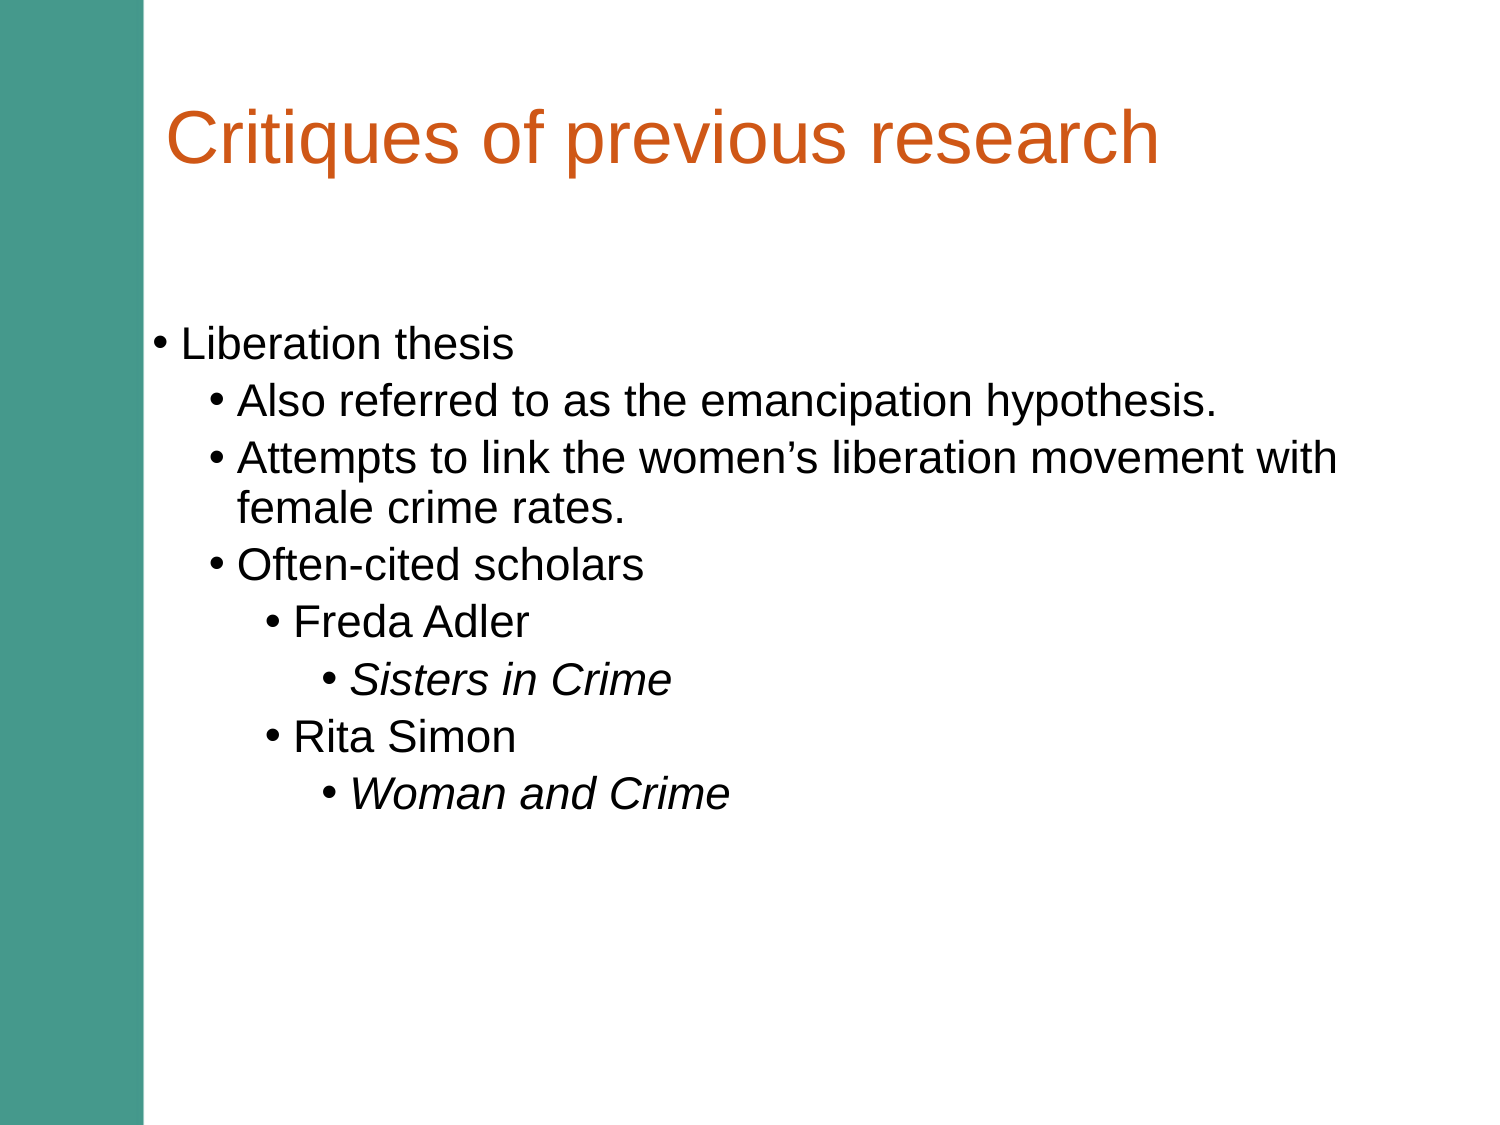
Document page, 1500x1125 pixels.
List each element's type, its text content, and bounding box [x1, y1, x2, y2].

list Liberation thesis Also referred to as the emancipation hypothesis. Attempts to link the women’s liberation movement with female crime rates. Often-cited scholars Freda Adler Sisters in Crime Rita Simon Woman and Crime [137, 312, 1432, 1027]
picture [0, 0, 1500, 1125]
title Critiques of previous research [150, 52, 1444, 225]
